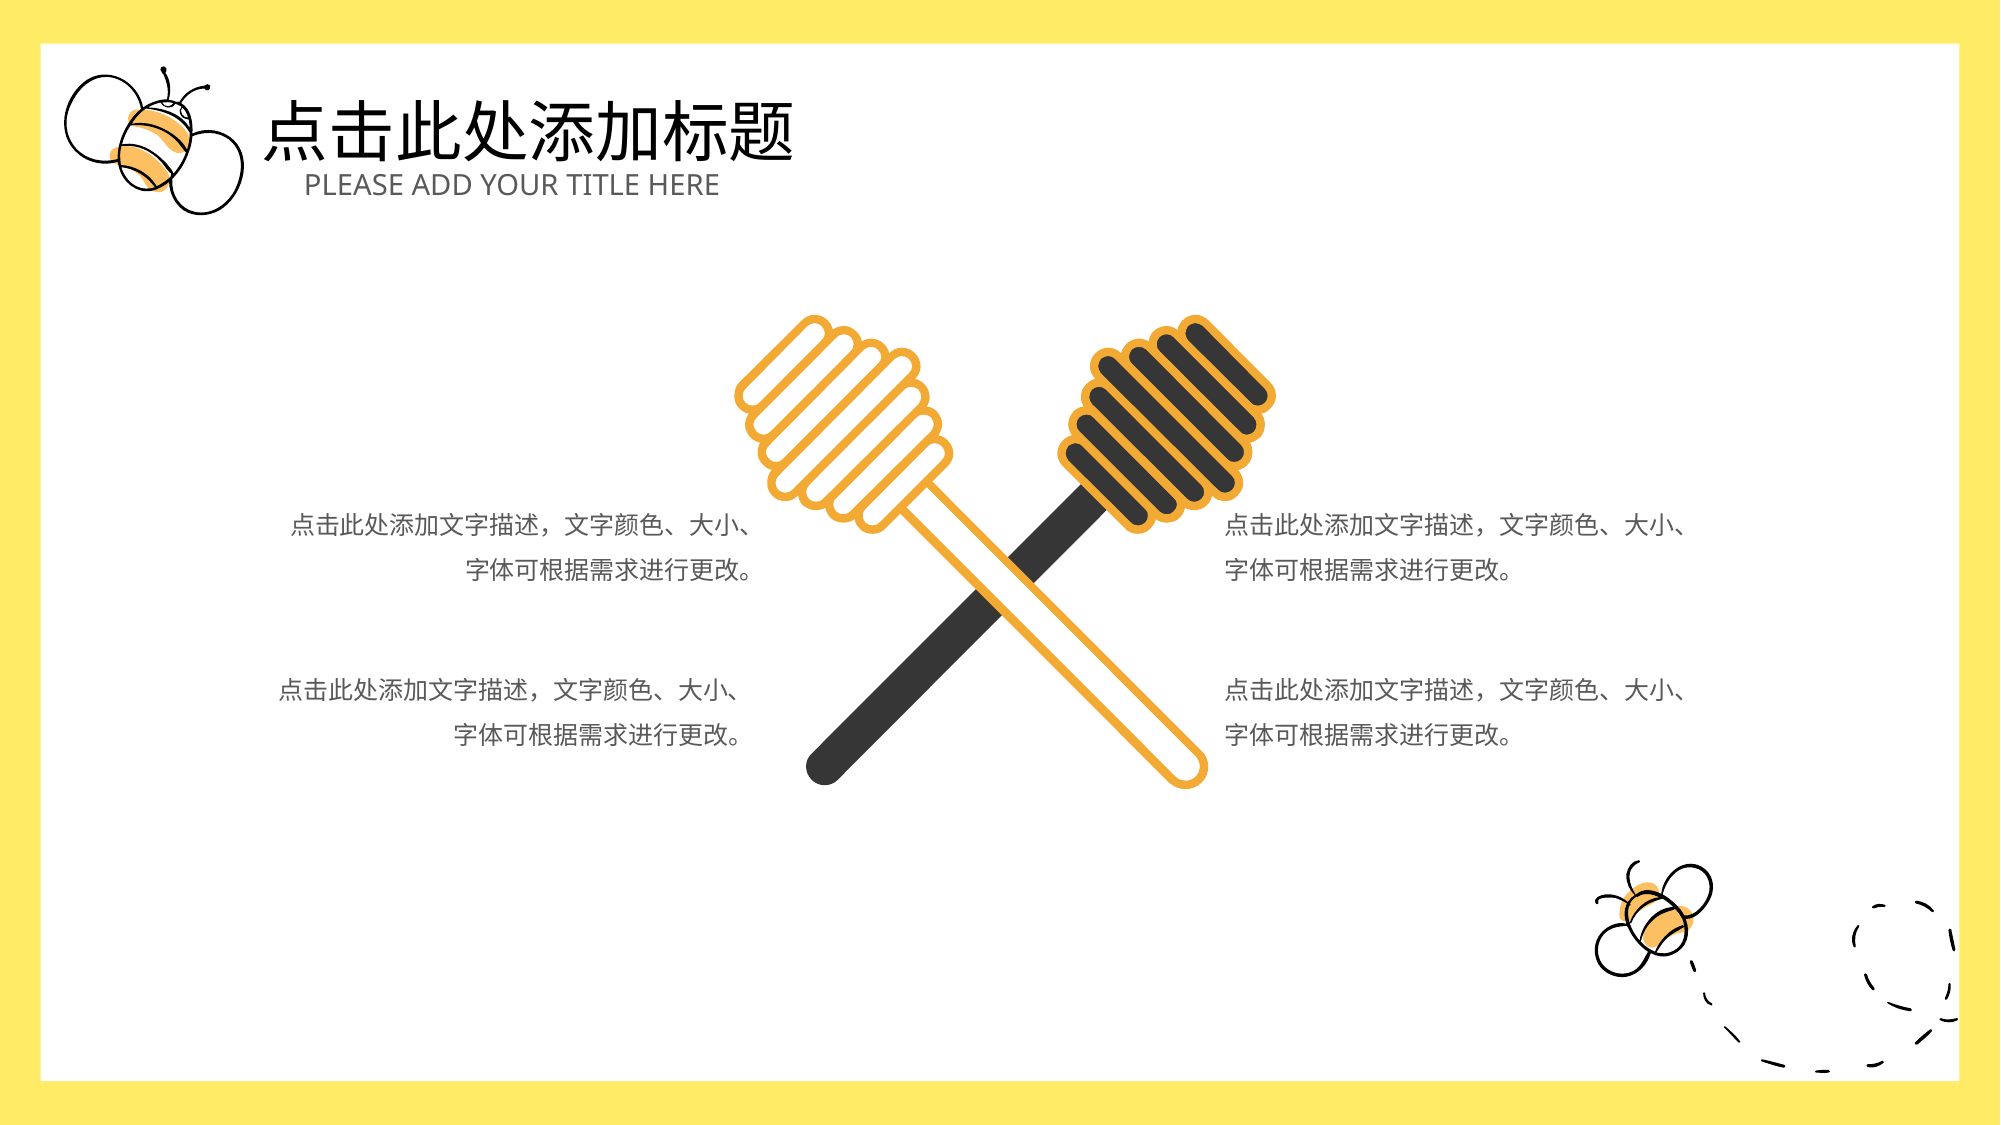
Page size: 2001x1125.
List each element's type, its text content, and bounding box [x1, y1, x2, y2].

text_box 点击此处添加文字描述，文字颜色、大小、字体可根据需求进行更改。 [253, 652, 734, 757]
text_box 点击此处添加文字描述，文字颜色、大小、字体可根据需求进行更改。 [1276, 652, 1720, 757]
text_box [734, 314, 1209, 789]
picture [63, 65, 245, 216]
text_box 点击此处添加文字描述，文字颜色、大小、字体可根据需求进行更改。 [265, 487, 734, 593]
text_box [1209, 314, 1276, 787]
text_box 点击此处添加标题 [247, 82, 834, 177]
text_box 点击此处添加文字描述，文字颜色、大小、字体可根据需求进行更改。 [1276, 487, 1720, 593]
text_box PLEASE ADD YOUR TITLE HERE [289, 158, 736, 209]
picture [1594, 739, 1990, 1073]
